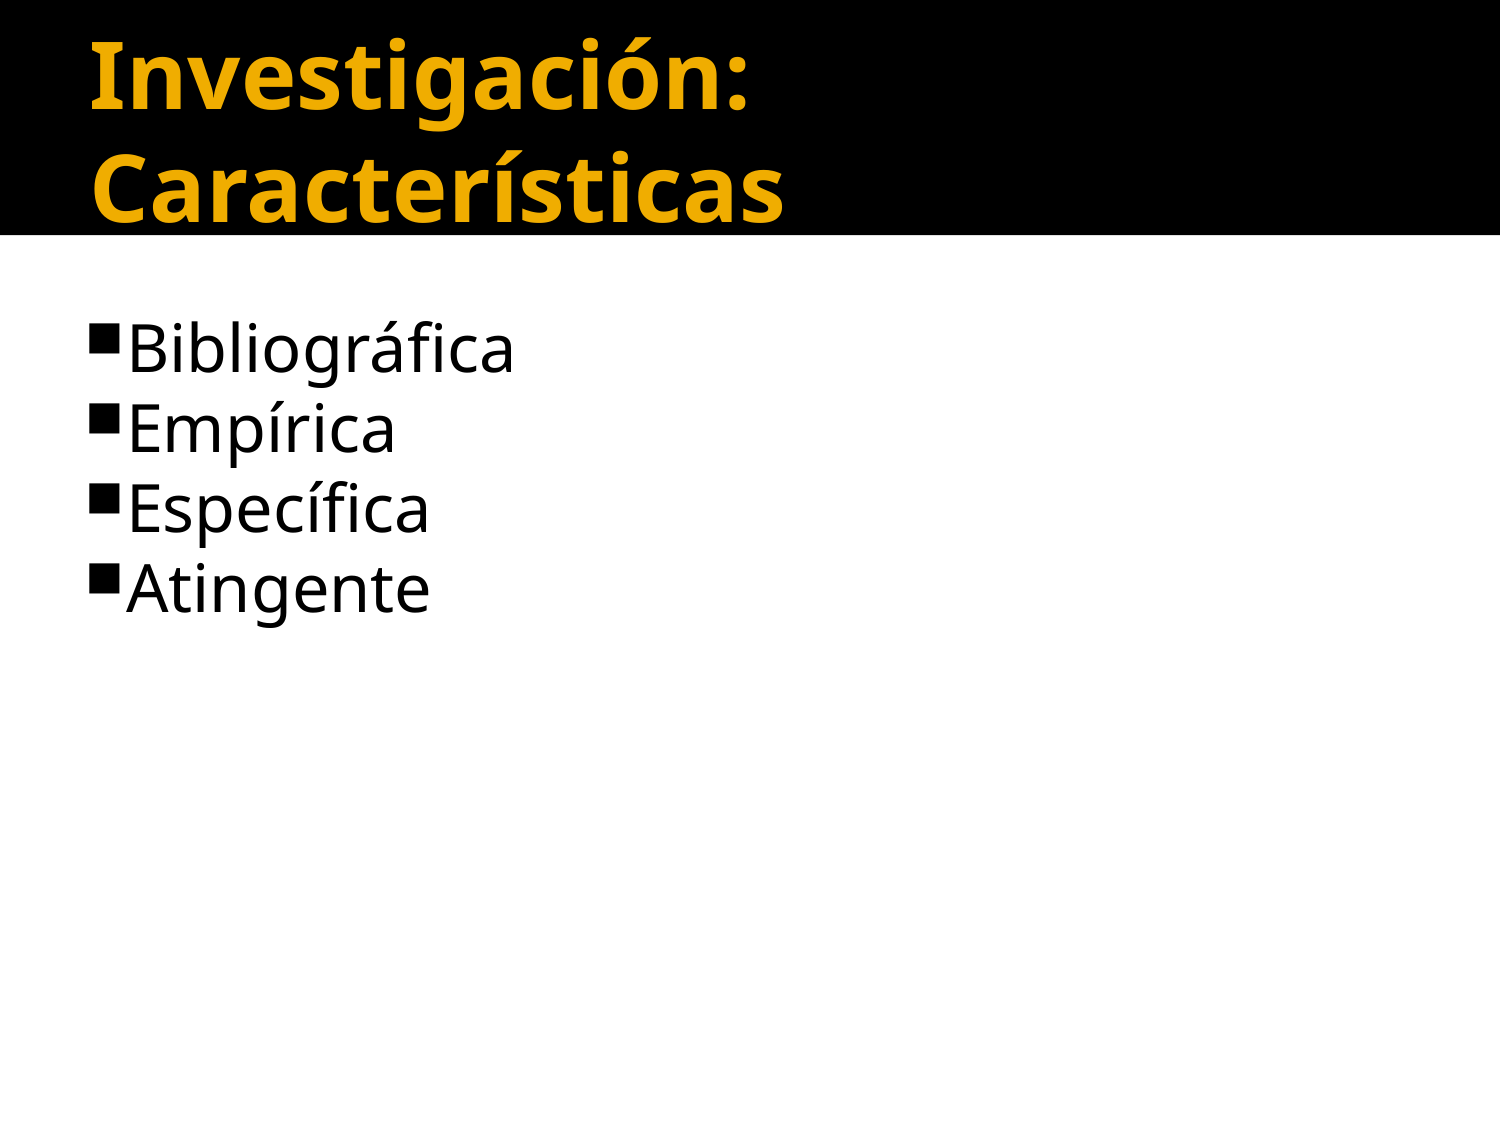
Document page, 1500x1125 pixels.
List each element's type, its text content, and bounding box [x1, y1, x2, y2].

text_box Investigación: Características [75, 25, 1425, 231]
text_box Bibliográfica Empírica Específica Atingente [75, 291, 1425, 1050]
